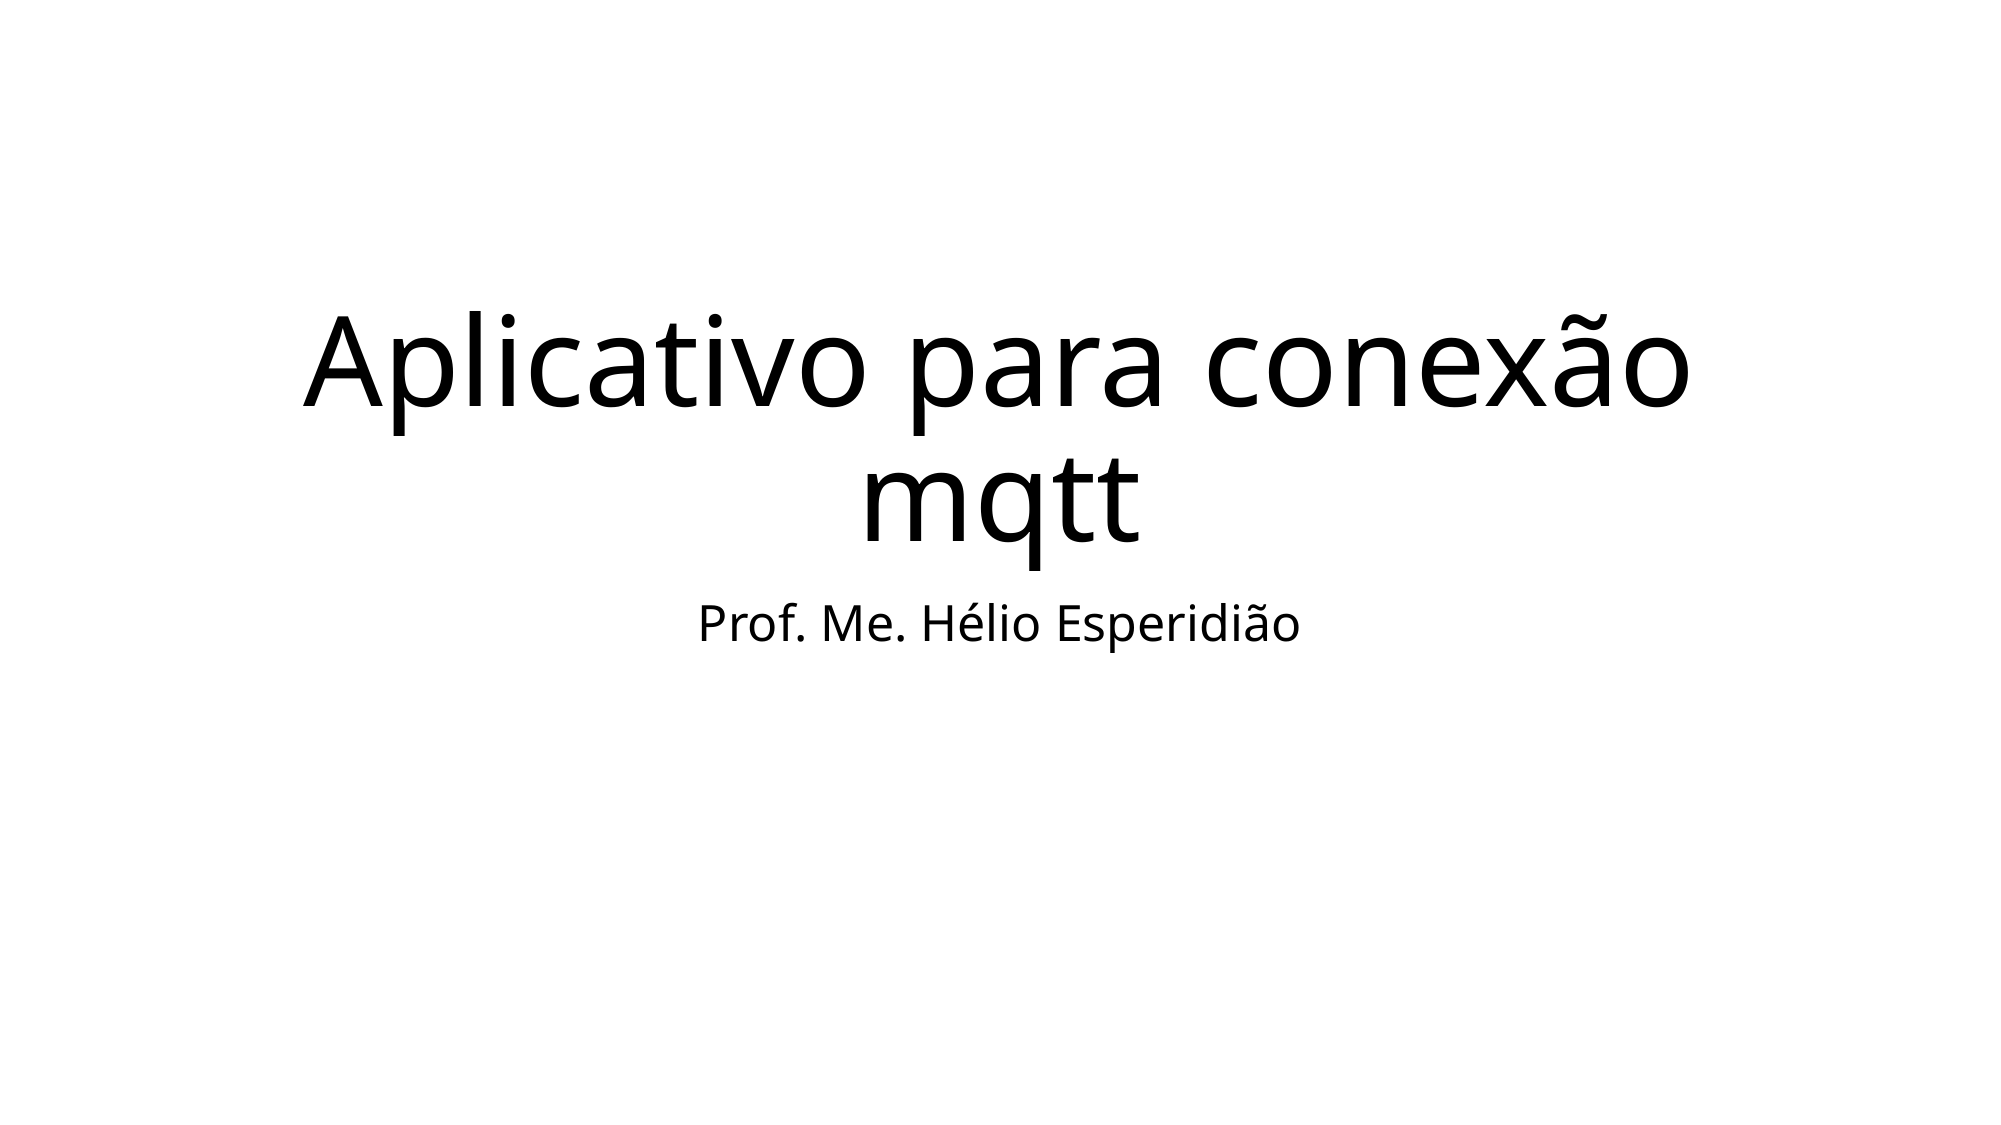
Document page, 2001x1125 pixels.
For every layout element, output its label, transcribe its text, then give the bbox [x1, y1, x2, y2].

title Aplicativo para conexão mqtt [249, 184, 1750, 576]
subtitle Prof. Me. Hélio Esperidião [249, 590, 1750, 863]
